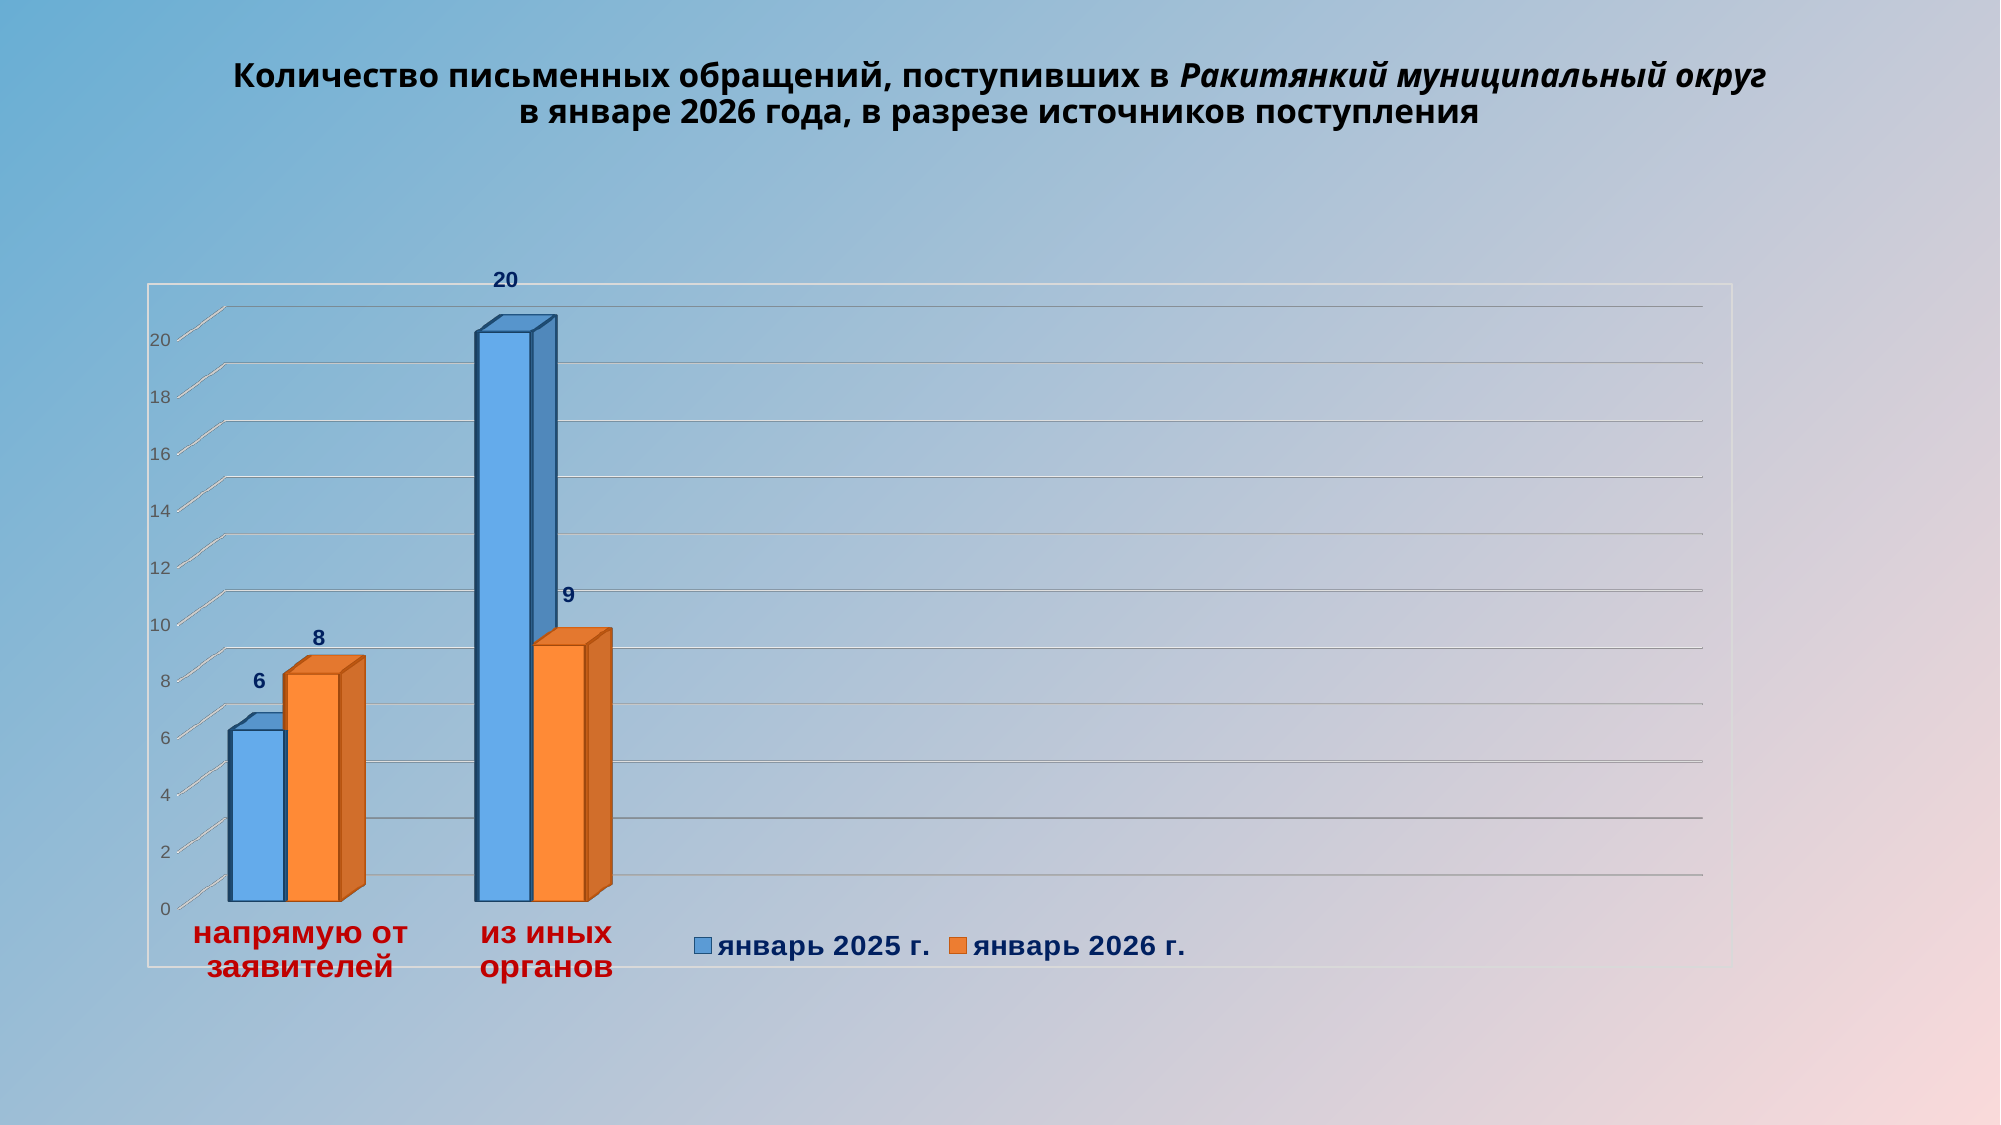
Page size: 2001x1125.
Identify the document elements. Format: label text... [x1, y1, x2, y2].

title Количество письменных обращений, поступивших в Ракитянкий муниципальный округ в январе 2026 года, в разрезе источников поступления [137, 41, 1863, 247]
chart [147, 266, 1733, 985]
